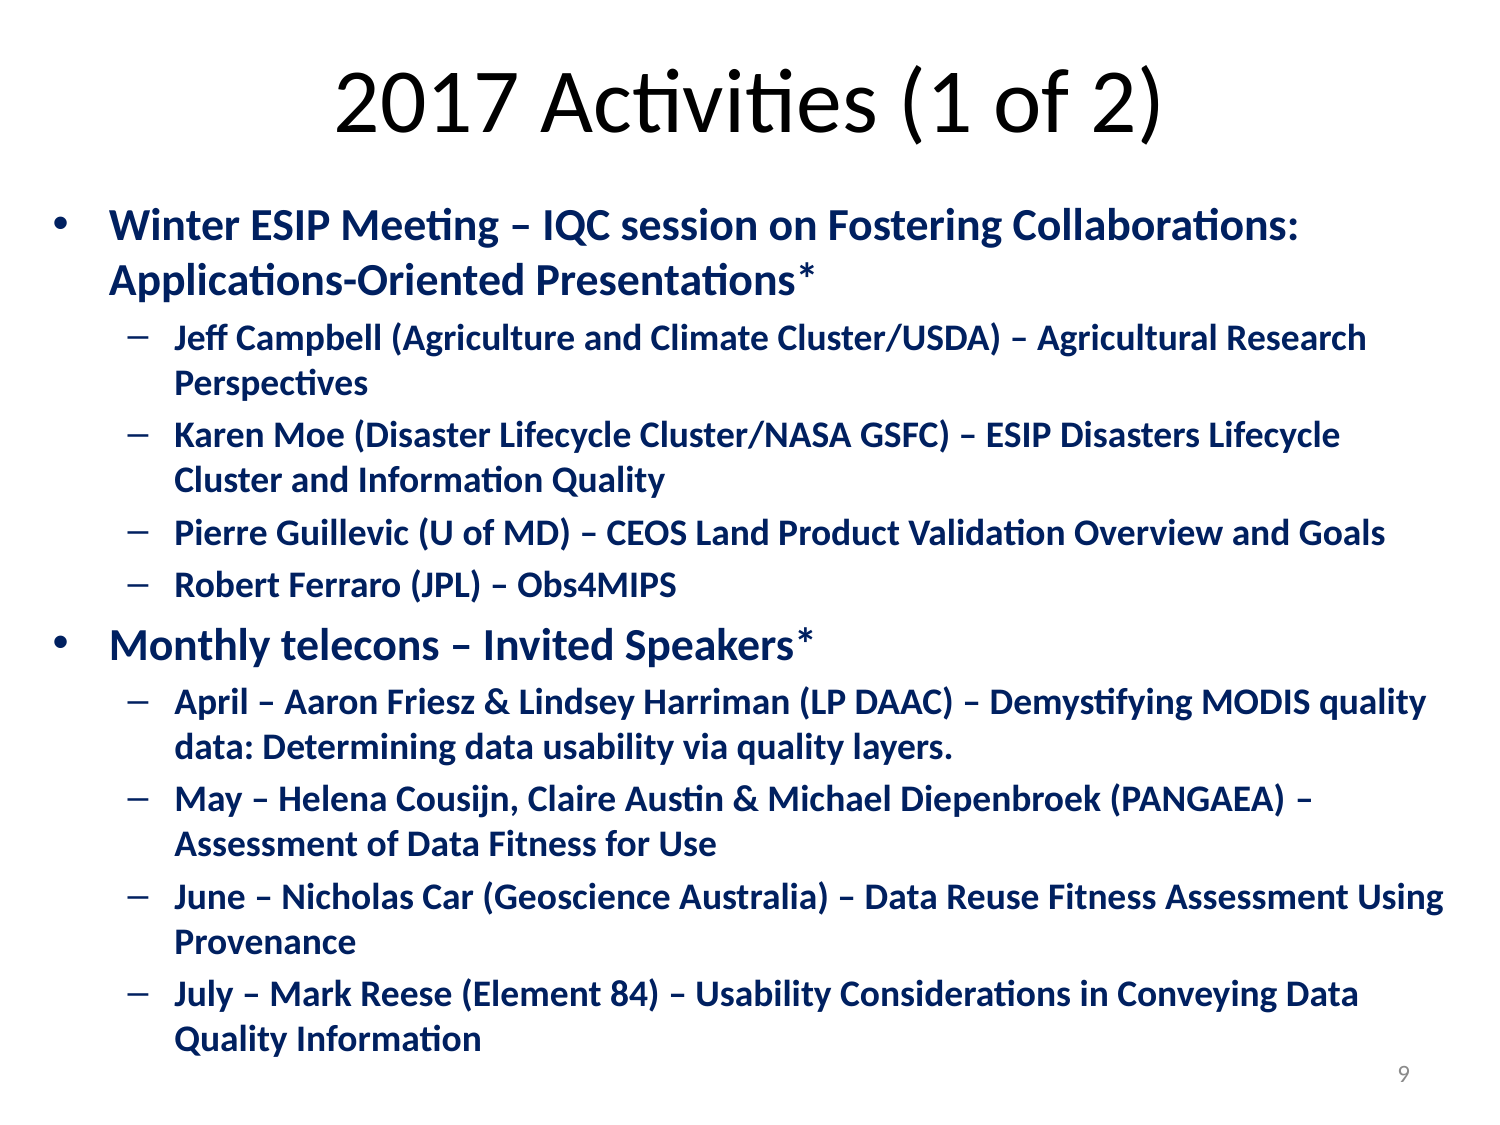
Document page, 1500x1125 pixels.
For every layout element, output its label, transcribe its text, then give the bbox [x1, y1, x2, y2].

slide_number 9 [1074, 1042, 1425, 1103]
list Winter ESIP Meeting – IQC session on Fostering Collaborations: Applications-Oriented Presentations* Jeff Campbell (Agriculture and Climate Cluster/USDA) – Agricultural Research Perspectives Karen Moe (Disaster Lifecycle Cluster/NASA GSFC) – ESIP Disasters Lifecycle Cluster and Information Quality Pierre Guillevic (U of MD) – CEOS Land Product Validation Overview and Goals Robert Ferraro (JPL) – Obs4MIPS Monthly telecons – Invited Speakers* April – Aaron Friesz & Lindsey Harriman (LP DAAC) – Demystifying MODIS quality data: Determining data usability via quality layers. May – Helena Cousijn, Claire Austin & Michael Diepenbroek (PANGAEA) – Assessment of Data Fitness for Use June – Nicholas Car (Geoscience Australia) – Data Reuse Fitness Assessment Using Provenance July – Mark Reese (Element 84) – Usability Considerations in Conveying Data Quality Information [37, 187, 1463, 1075]
title 2017 Activities (1 of 2) [75, 24, 1425, 168]
